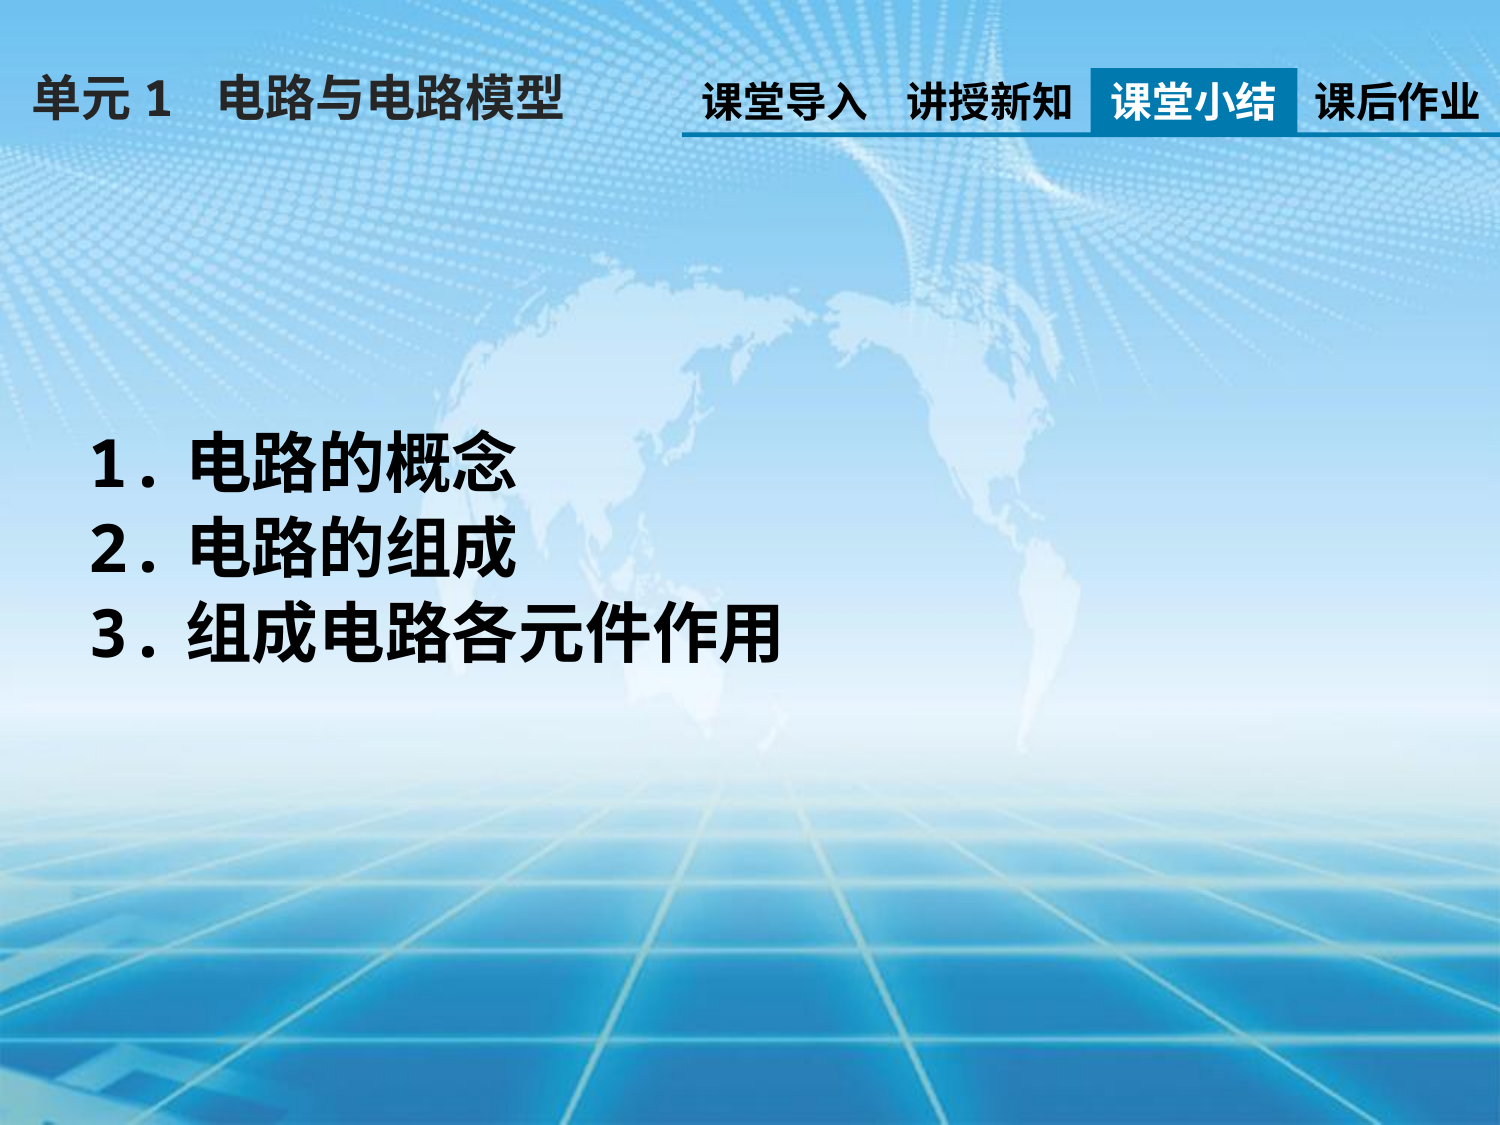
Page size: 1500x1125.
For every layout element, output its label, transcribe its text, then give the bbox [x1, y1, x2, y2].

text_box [16, 59, 1500, 135]
picture [0, 0, 1500, 1125]
text_box 1.电路的概念 2.电路的组成 3.组成电路各元件作用 [73, 422, 1428, 816]
